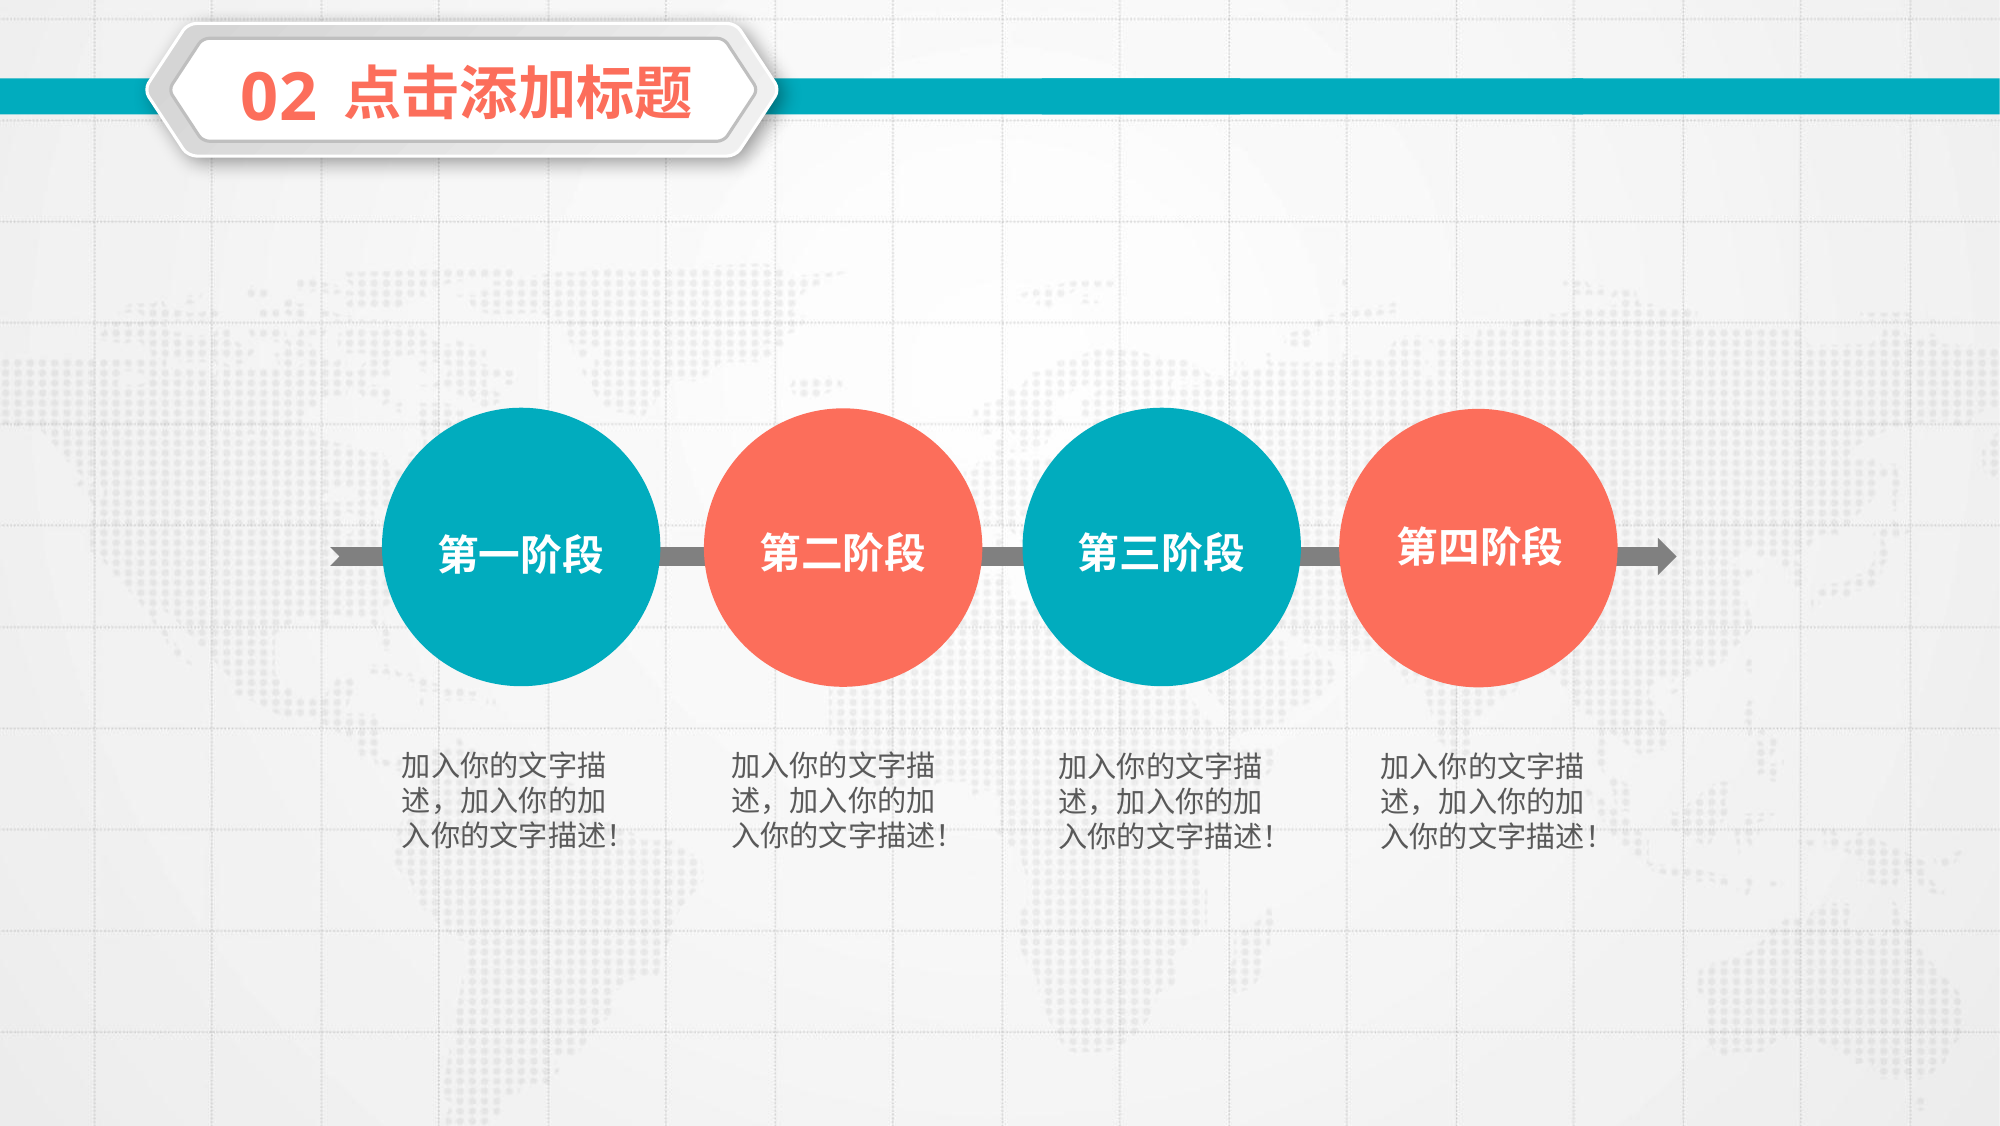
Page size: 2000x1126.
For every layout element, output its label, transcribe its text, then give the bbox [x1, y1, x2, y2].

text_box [1022, 407, 1301, 687]
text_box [703, 408, 983, 687]
text_box [327, 546, 381, 567]
text_box [1493, 78, 1571, 115]
text_box [1301, 546, 1339, 567]
text_box [983, 546, 1022, 567]
text_box [1571, 78, 2000, 115]
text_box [1339, 408, 1618, 688]
text_box [0, 78, 145, 115]
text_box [146, 23, 777, 157]
picture [0, 115, 2000, 1126]
text_box 加入你的文字描述，加入你的加入你的文字描述！ [731, 746, 963, 852]
text_box 加入你的文字描述，加入你的加入你的文字描述！ [401, 746, 634, 852]
text_box 点击添加标题 [328, 49, 1493, 180]
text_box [381, 407, 661, 687]
picture [0, 0, 2000, 78]
text_box [661, 546, 703, 567]
text_box 加入你的文字描述，加入你的加入你的文字描述！ [1058, 748, 1290, 854]
text_box 加入你的文字描述，加入你的加入你的文字描述！ [1380, 748, 1612, 854]
text_box [1618, 535, 1679, 578]
